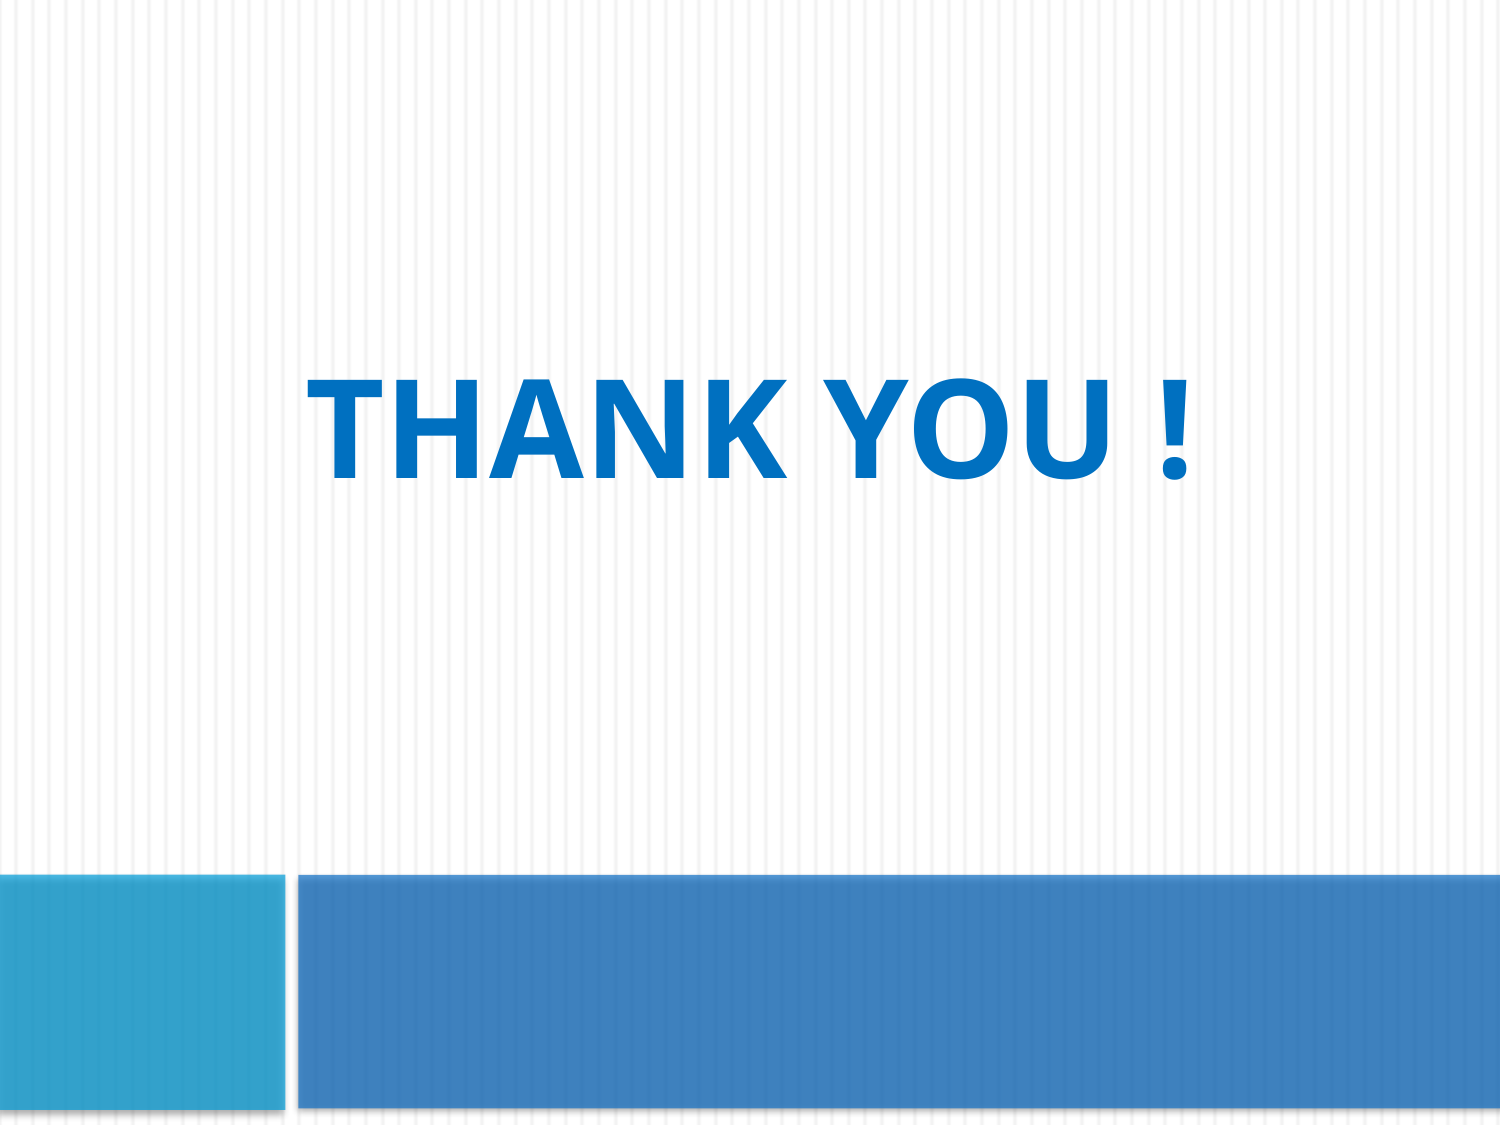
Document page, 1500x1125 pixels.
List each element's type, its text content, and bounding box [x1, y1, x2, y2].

title THANK YOU ! [0, 282, 1500, 602]
